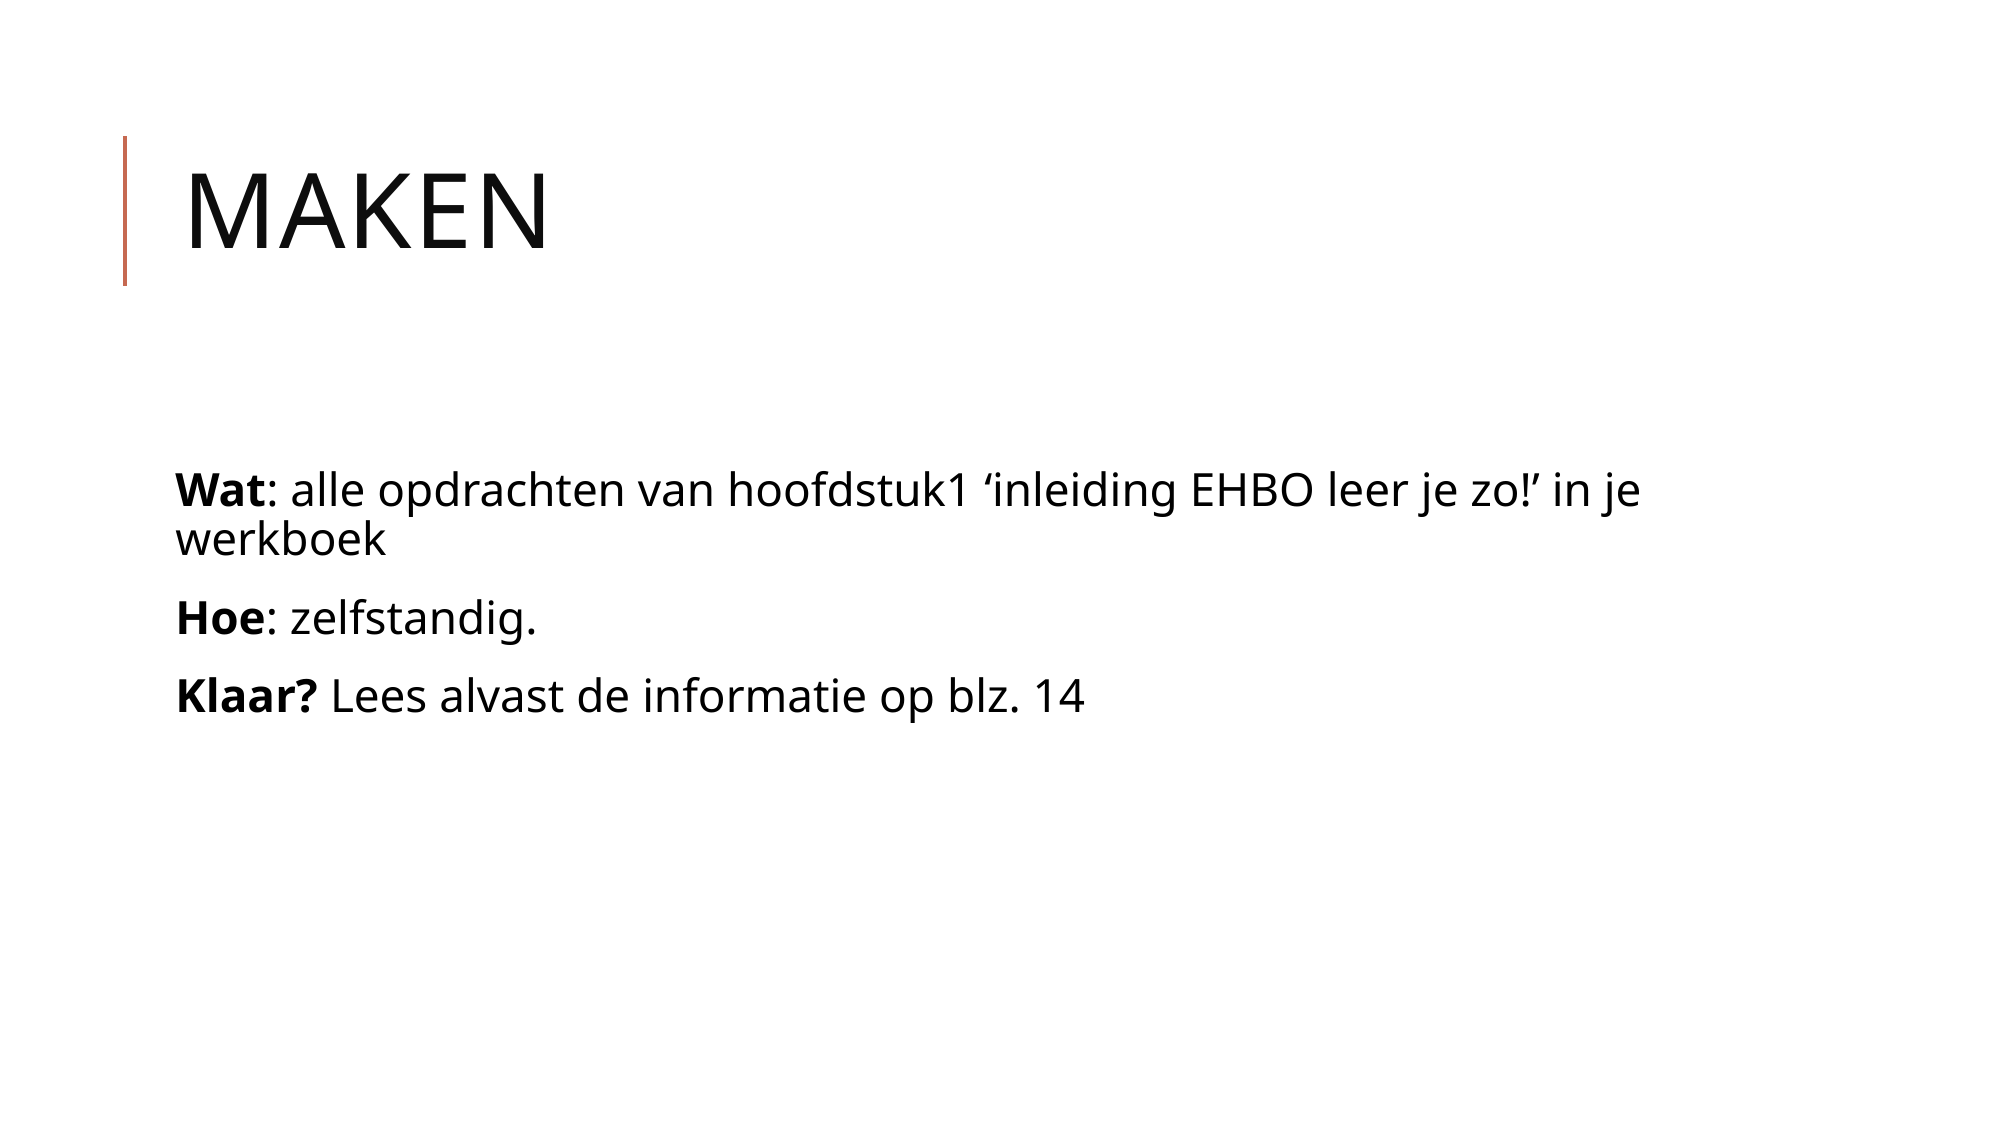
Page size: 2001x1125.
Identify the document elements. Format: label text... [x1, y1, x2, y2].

list Wat: alle opdrachten van hoofdstuk1 ‘inleiding EHBO leer je zo!’ in je werkboek Hoe: zelfstandig. Klaar? Lees alvast de informatie op blz. 14 [168, 375, 1763, 1035]
title Maken [168, 96, 1763, 342]
